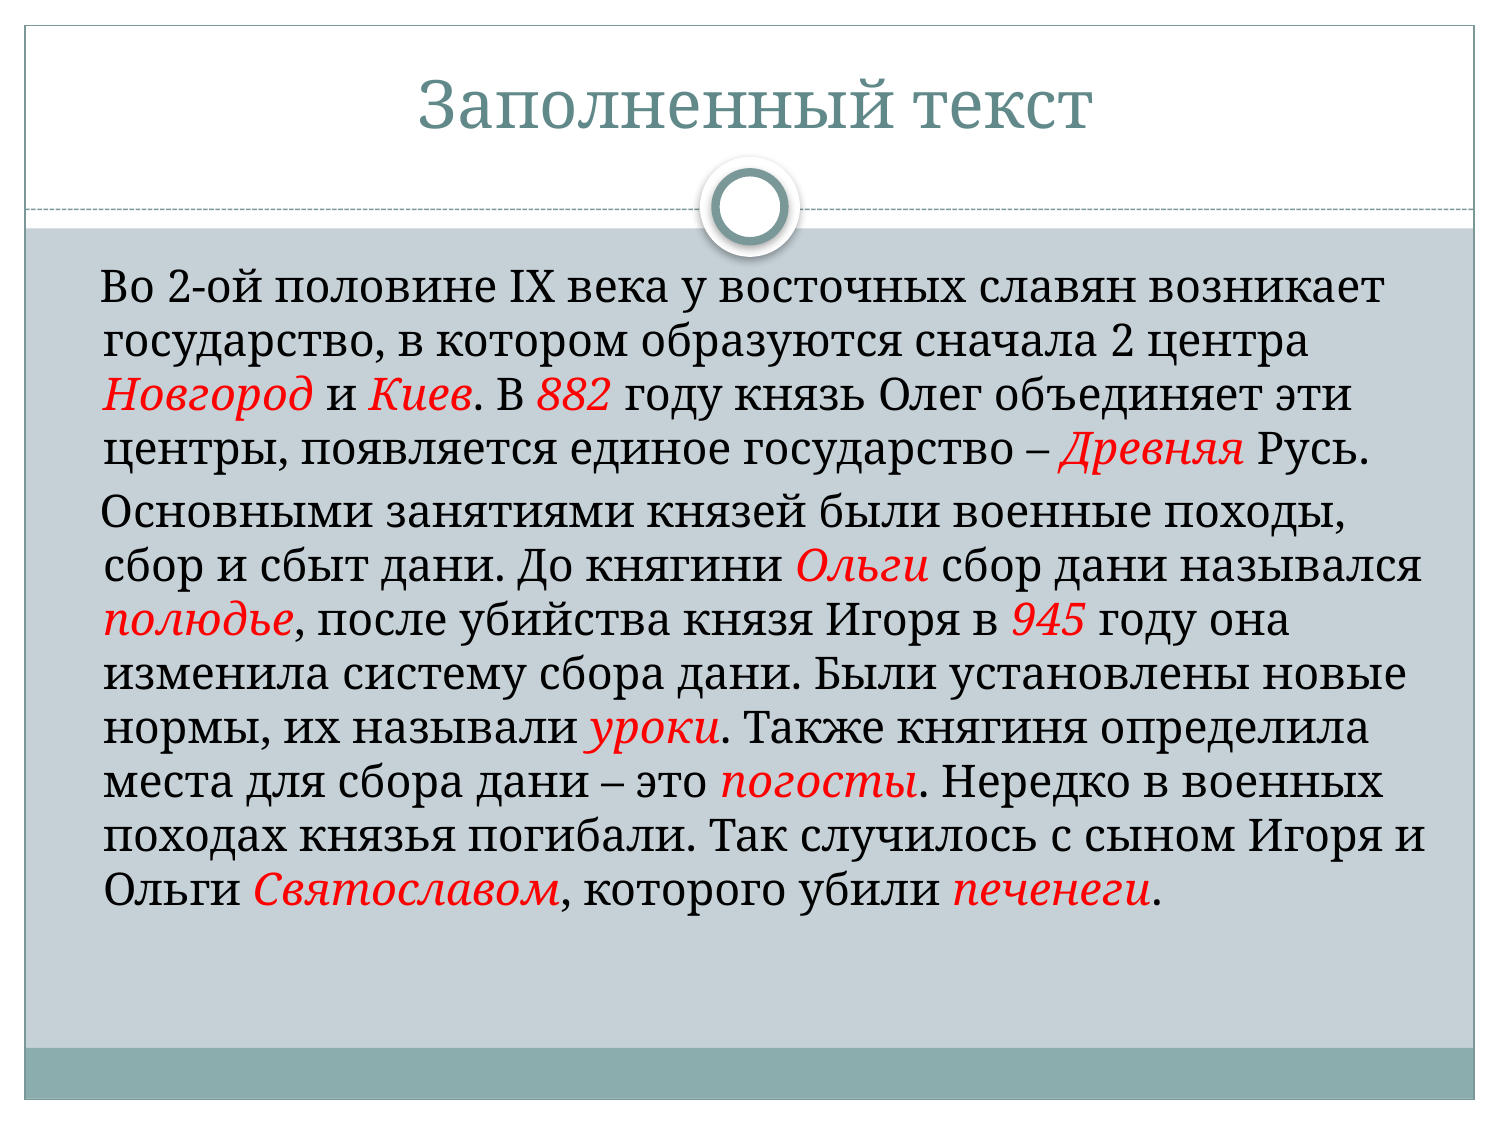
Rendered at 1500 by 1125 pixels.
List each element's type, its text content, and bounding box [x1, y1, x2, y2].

list Во 2-ой половине IX века у восточных славян возникает государство, в котором образуются сначала 2 центра Новгород и Киев. В 882 году князь Олег объединяет эти центры, появляется единое государство – Древняя Русь. Основными занятиями князей были военные походы, сбор и сбыт дани. До княгини Ольги сбор дани назывался полюдье, после убийства князя Игоря в 945 году она изменила систему сбора дани. Были установлены новые нормы, их называли уроки. Также княгиня определила места для сбора дани – это погосты. Нередко в военных походах князья погибали. Так случилось с сыном Игоря и Ольги Святославом, которого убили печенеги. [49, 250, 1445, 1001]
text_box Заполненный текст [112, 54, 1400, 150]
